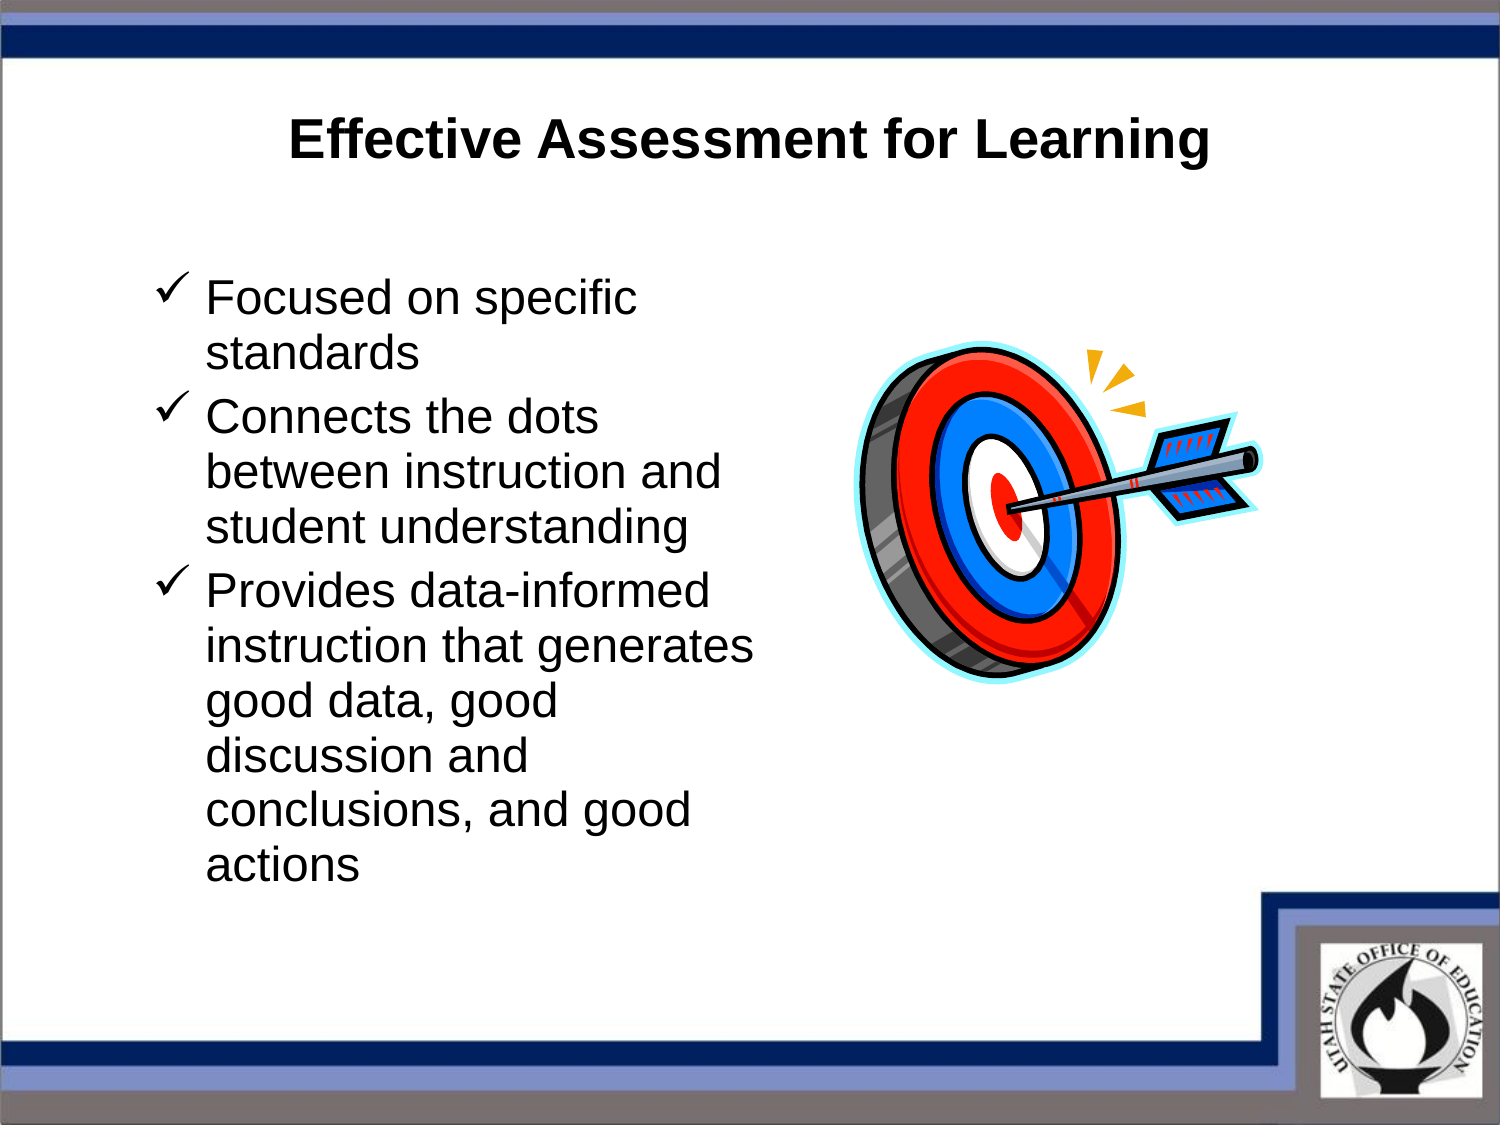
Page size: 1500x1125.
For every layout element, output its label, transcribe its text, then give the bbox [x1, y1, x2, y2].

title Effective Assessment for Learning [75, 45, 1425, 233]
picture [0, 0, 1500, 1125]
list Focused on specific standards Connects the dots between instruction and student understanding Provides data-informed instruction that generates good data, good discussion and conclusions, and good actions [137, 262, 800, 900]
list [837, 337, 1264, 688]
